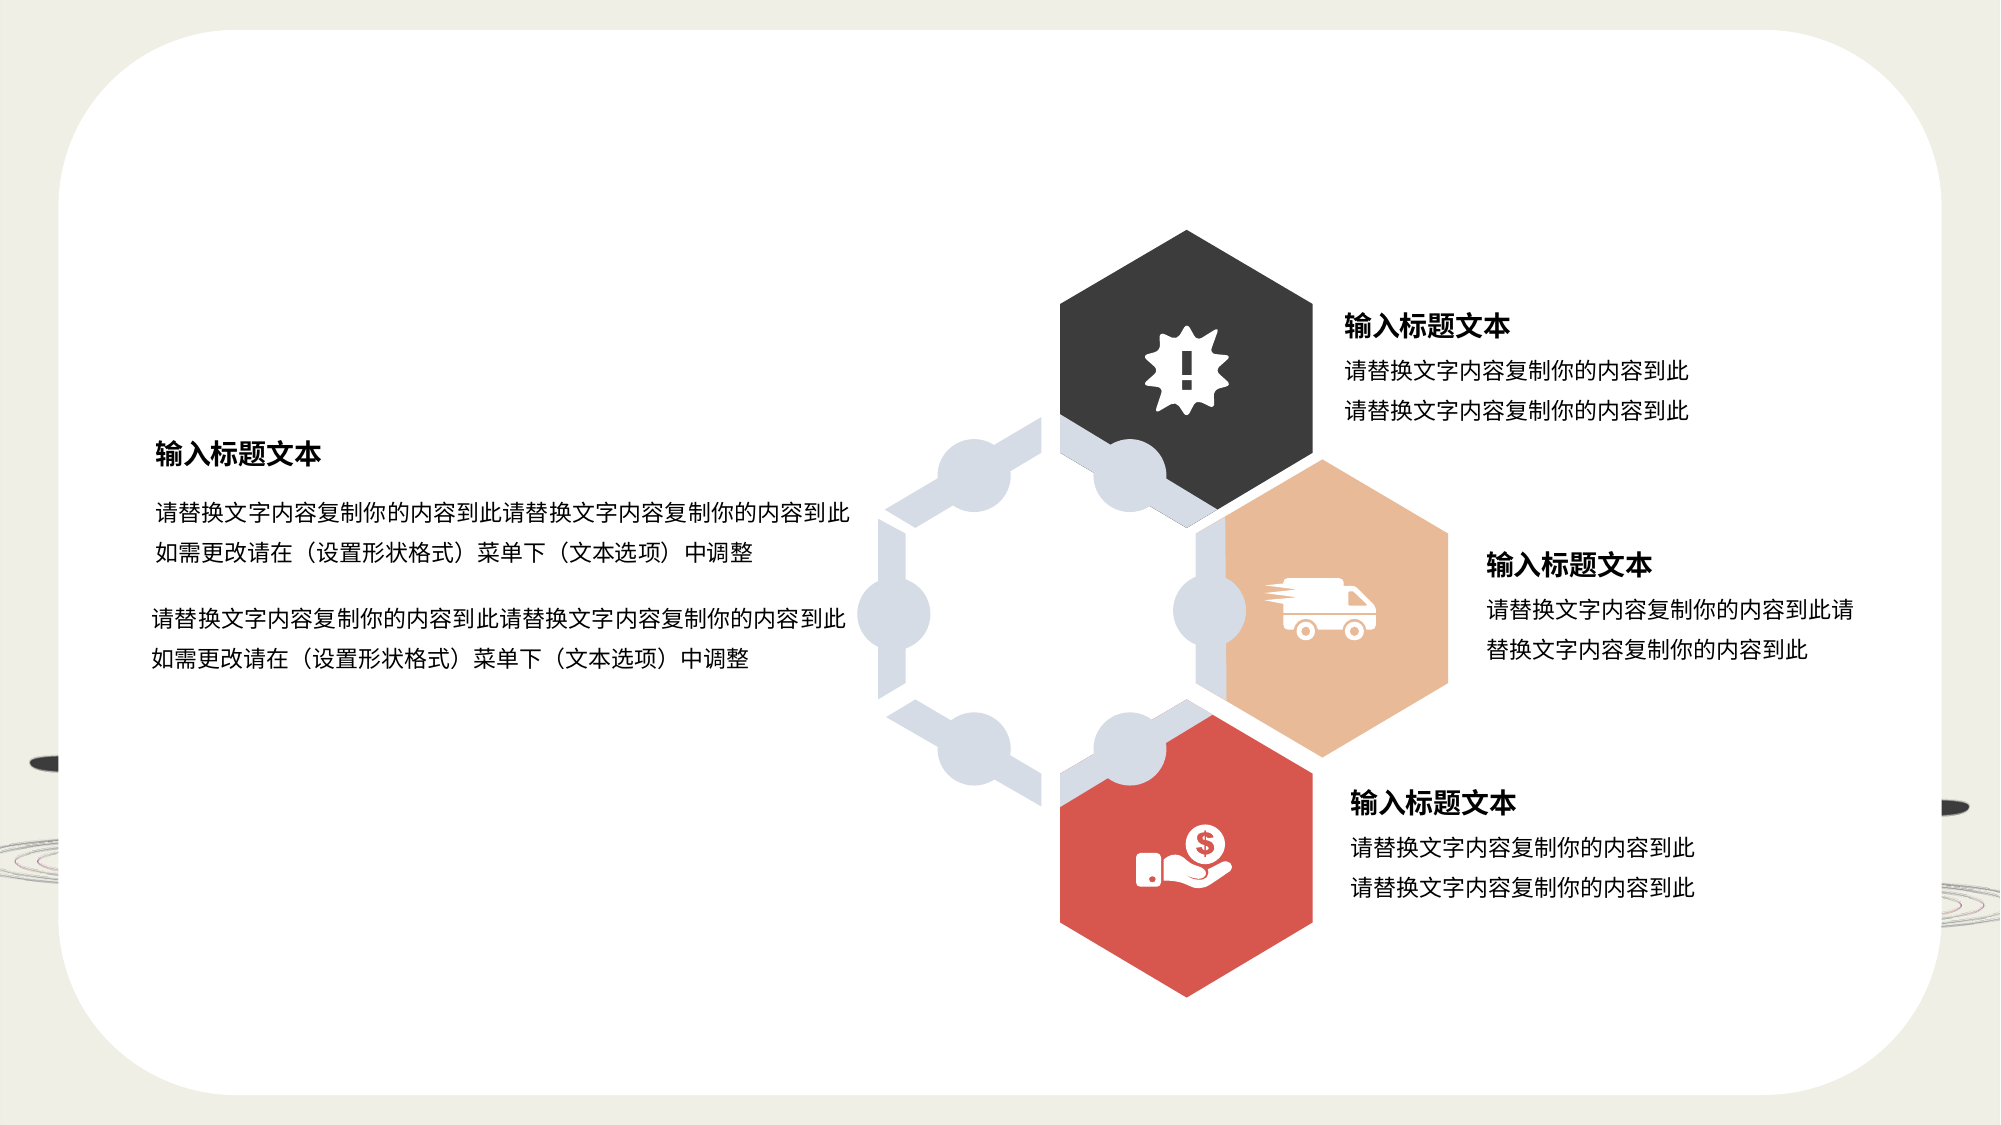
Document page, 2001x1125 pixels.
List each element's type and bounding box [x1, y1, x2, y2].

text_box [1486, 543, 1864, 713]
text_box [136, 425, 866, 686]
text_box [857, 229, 1449, 998]
text_box [1350, 781, 1864, 951]
text_box [1449, 304, 1864, 440]
picture [0, 0, 2000, 1125]
